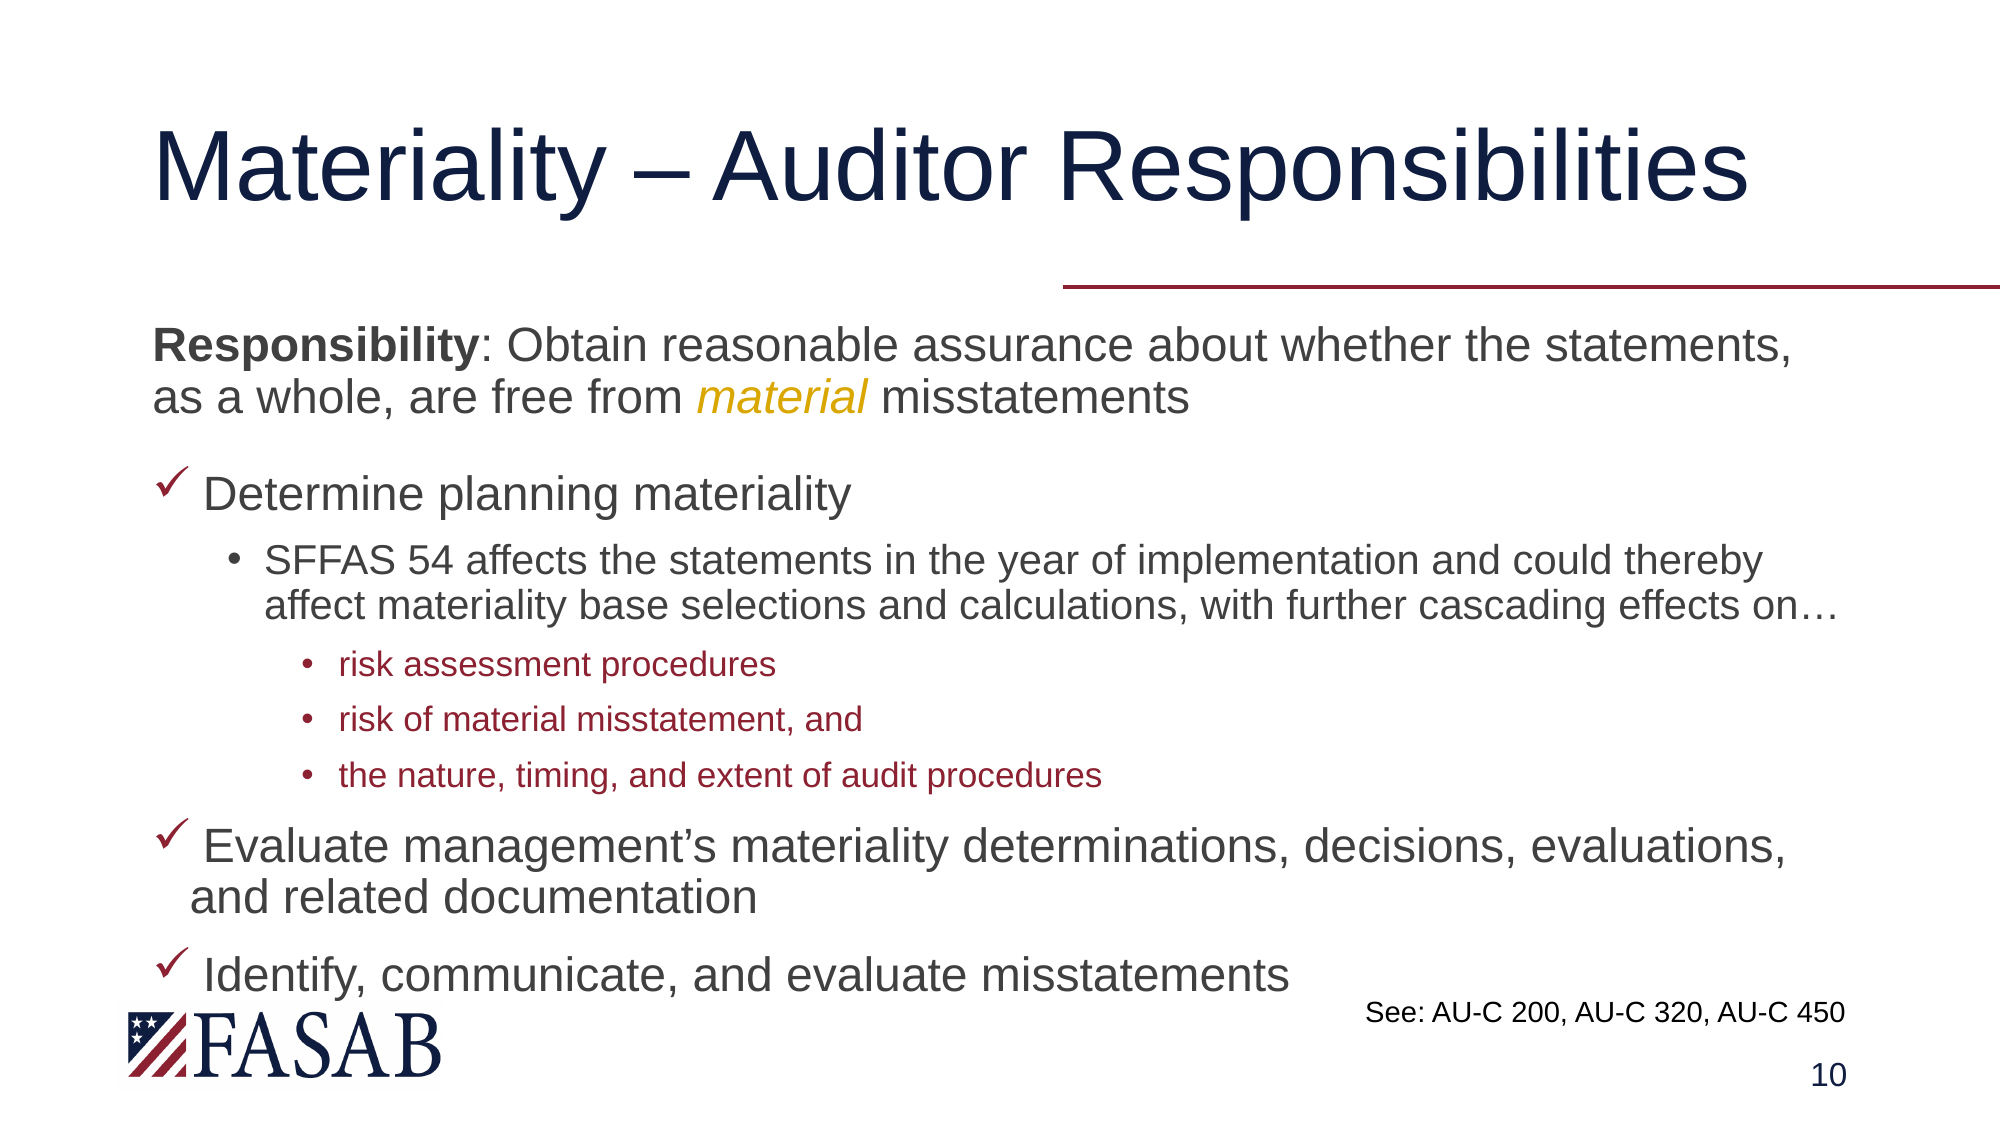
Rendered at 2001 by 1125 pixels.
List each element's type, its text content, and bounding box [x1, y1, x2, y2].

title Materiality – Auditor Responsibilities [137, 59, 1863, 278]
text_box See: AU-C 200, AU-C 320, AU-C 450 [1350, 985, 1861, 1036]
slide_number 10 [1412, 1042, 1863, 1103]
list Responsibility: Obtain reasonable assurance about whether the statements, as a whole, are free from material misstatements Determine planning materiality SFFAS 54 affects the statements in the year of implementation and could thereby affect materiality base selections and calculations, with further cascading effects on… risk assessment procedures risk of material misstatement, and the nature, timing, and extent of audit procedures Evaluate management’s materiality determinations, decisions, evaluations, and related documentation Identify, communicate, and evaluate misstatements [137, 312, 1863, 1014]
